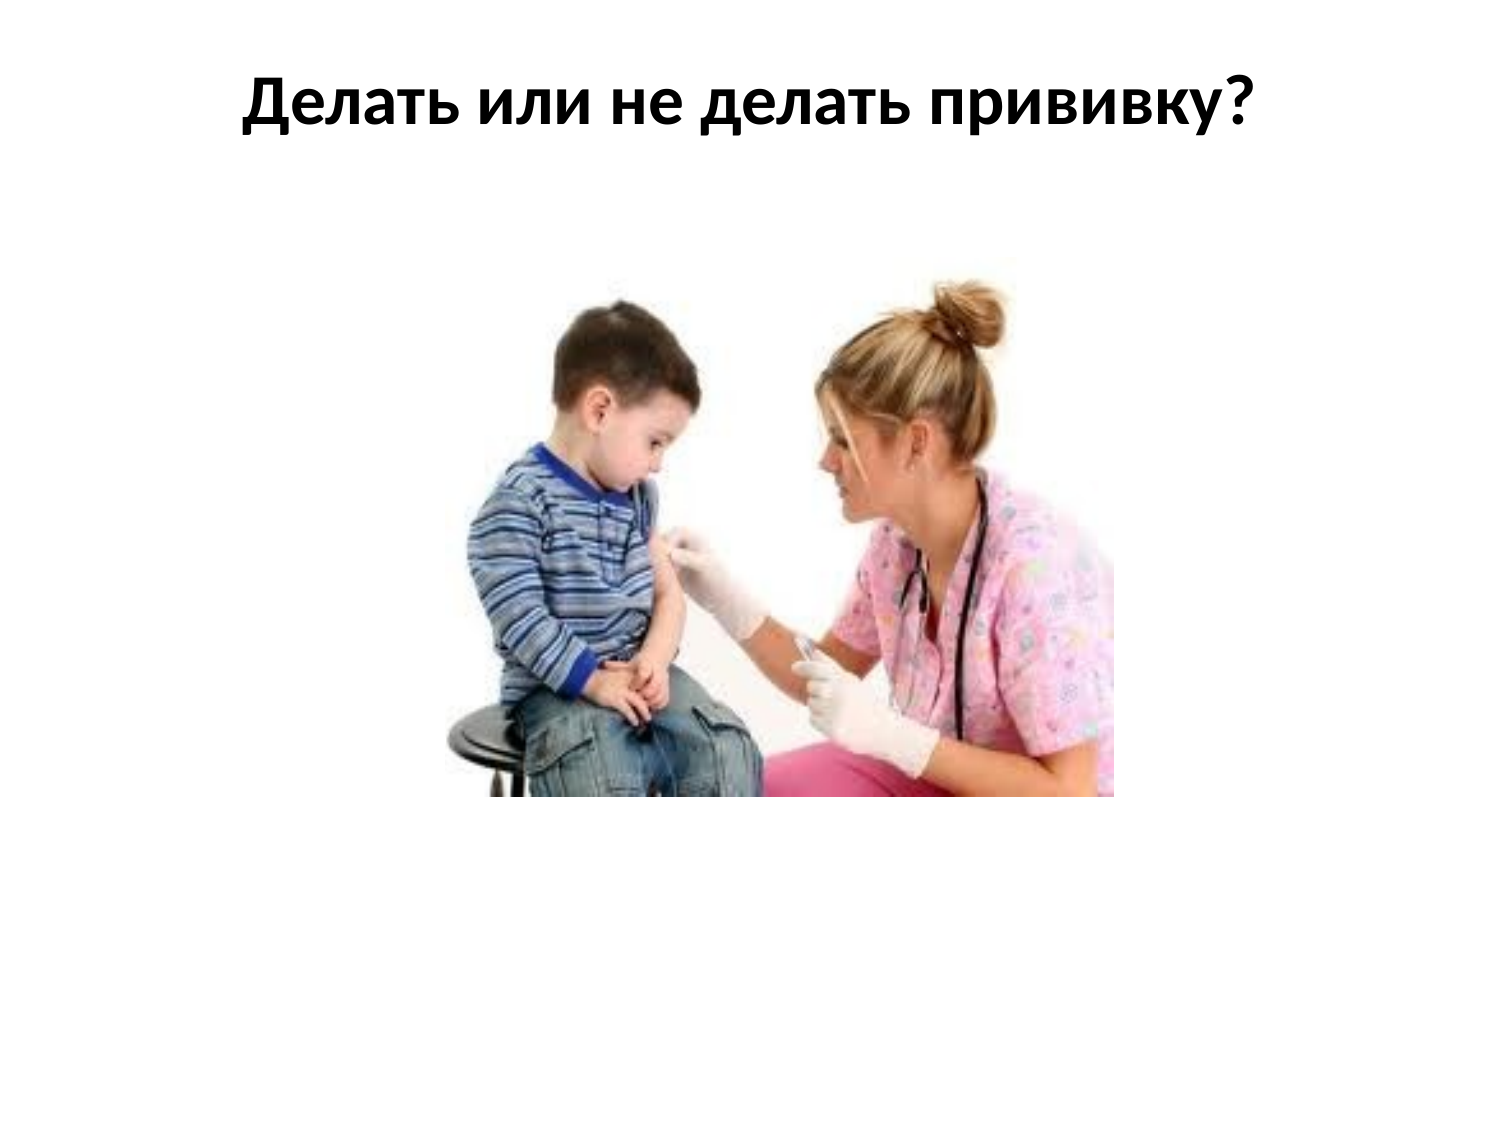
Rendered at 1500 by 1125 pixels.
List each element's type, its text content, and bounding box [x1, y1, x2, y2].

picture [445, 257, 1114, 798]
title Делать или не делать прививку? [75, 45, 1425, 233]
